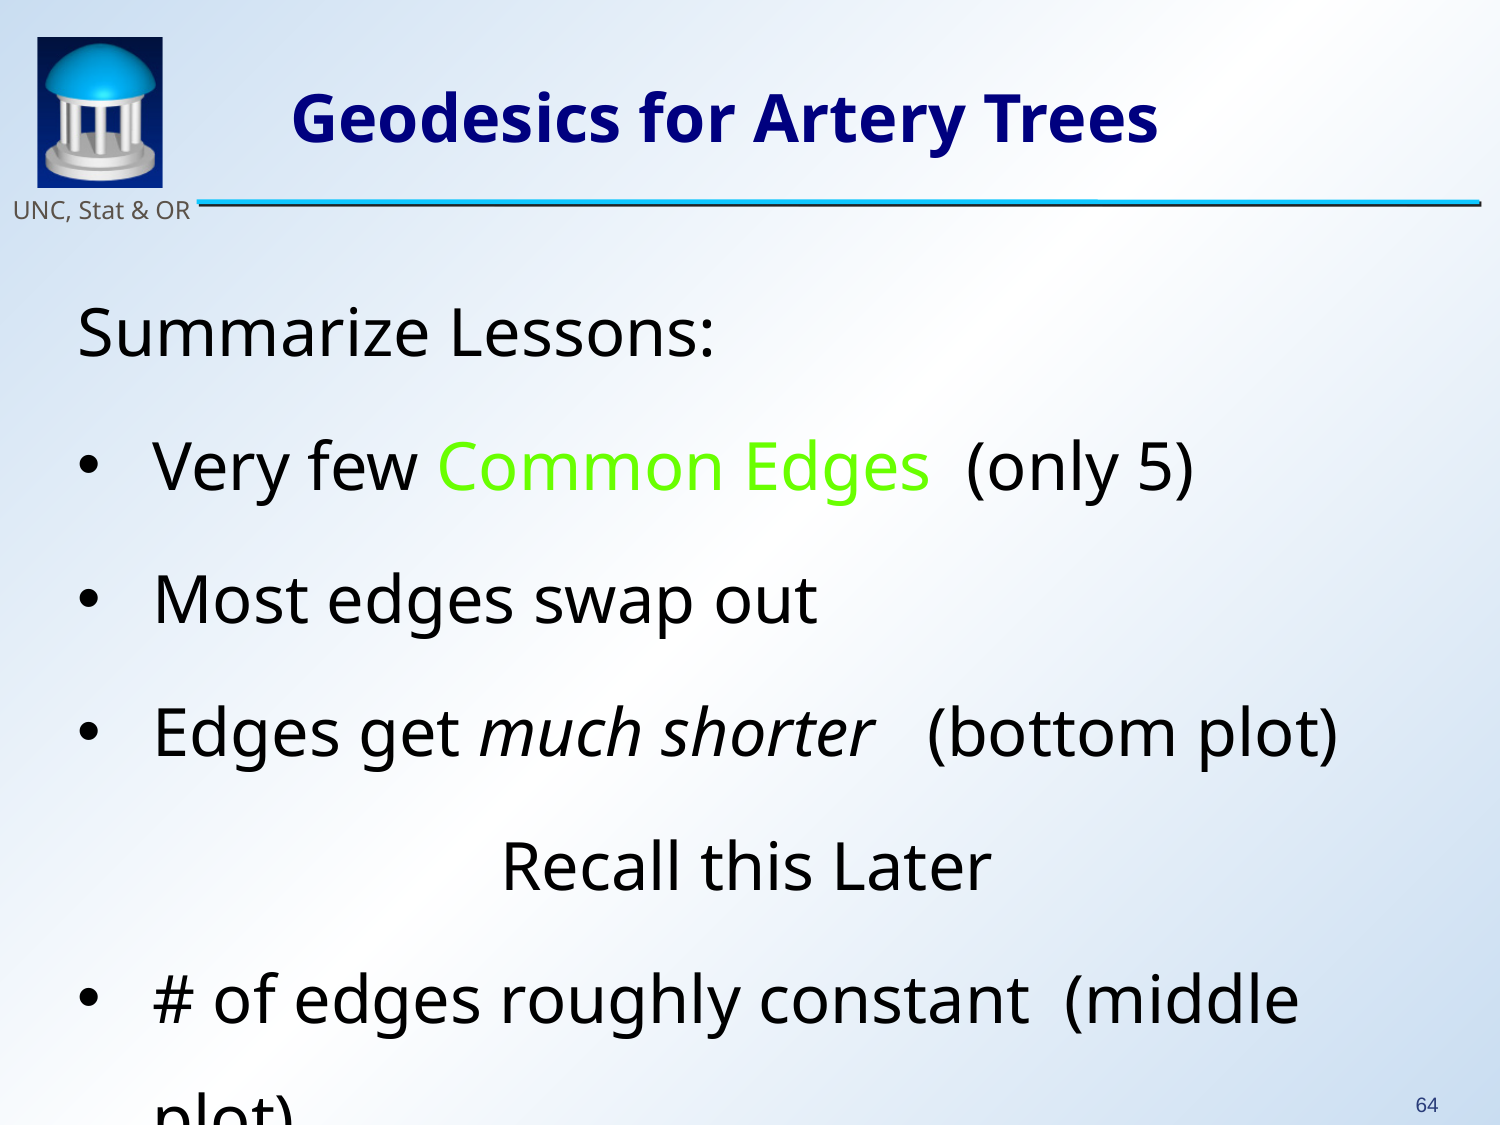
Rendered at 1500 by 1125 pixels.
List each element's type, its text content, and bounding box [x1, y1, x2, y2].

title Geodesics for Artery Trees [274, 74, 1448, 156]
list Summarize Lessons: Very few Common Edges (only 5) Most edges swap out Edges get much shorter (bottom plot) Recall this Later # of edges roughly constant (middle plot) [62, 242, 1432, 1026]
